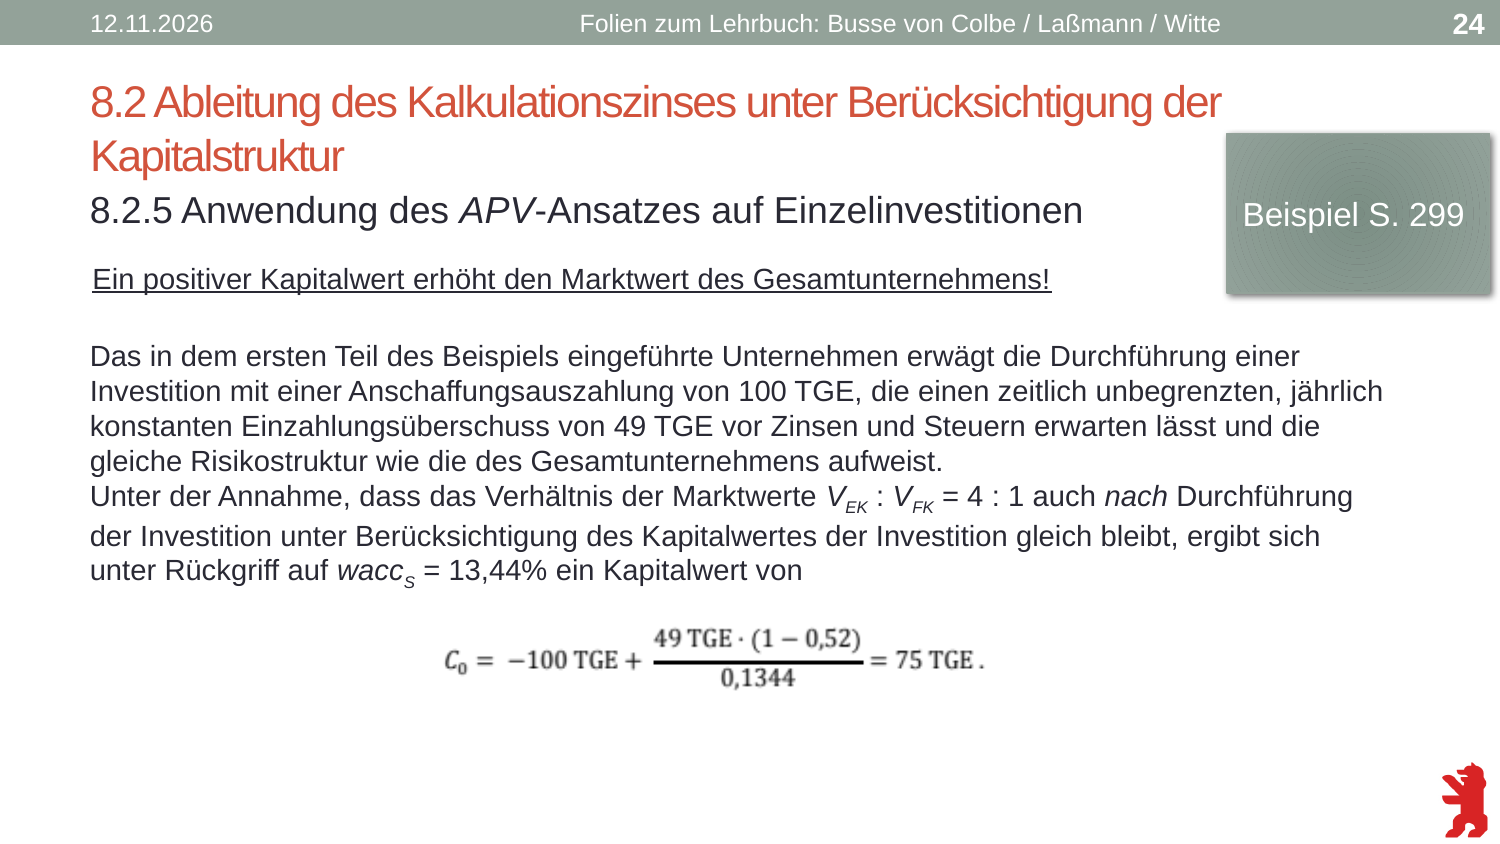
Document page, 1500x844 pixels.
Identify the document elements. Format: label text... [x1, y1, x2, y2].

picture [418, 606, 1010, 720]
text_box Ein positiver Kapitalwert erhöht den Marktwert des Gesamtunternehmens! [77, 252, 1067, 303]
picture [1434, 760, 1500, 844]
title 8.2 Ableitung des Kalkulationszinses unter Berücksichtigung der Kapitalstruktur [75, 65, 1425, 178]
slide_number 24 [1325, 2, 1500, 43]
footer Folien zum Lehrbuch: Busse von Colbe / Laßmann / Witte [562, 2, 1238, 43]
text_box Das in dem ersten Teil des Beispiels eingeführte Unternehmen erwägt die Durchführung einer Investition mit einer Anschaffungsauszahlung von 100 TGE, die einen zeitlich unbegrenzten, jährlich konstanten Einzahlungsüberschuss von 49 TGE vor Zinsen und Steuern erwarten lässt und die gleiche Risikostruktur wie die des Gesamtunternehmens aufweist. Unter der Annahme, dass das Verhältnis der Marktwerte VEK : VFK = 4 : 1 auch nach Durchführung der Investition unter Berücksichtigung des Kapitalwertes der Investition gleich bleibt, ergibt sich unter Rückgriff auf waccS = 13,44% ein Kapitalwert von [75, 329, 1404, 634]
text_box 8.2.5 Anwendung des APV-Ansatzes auf Einzelinvestitionen [74, 178, 1223, 239]
text_box Beispiel S. 299 [1226, 133, 1490, 294]
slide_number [75, 2, 550, 43]
